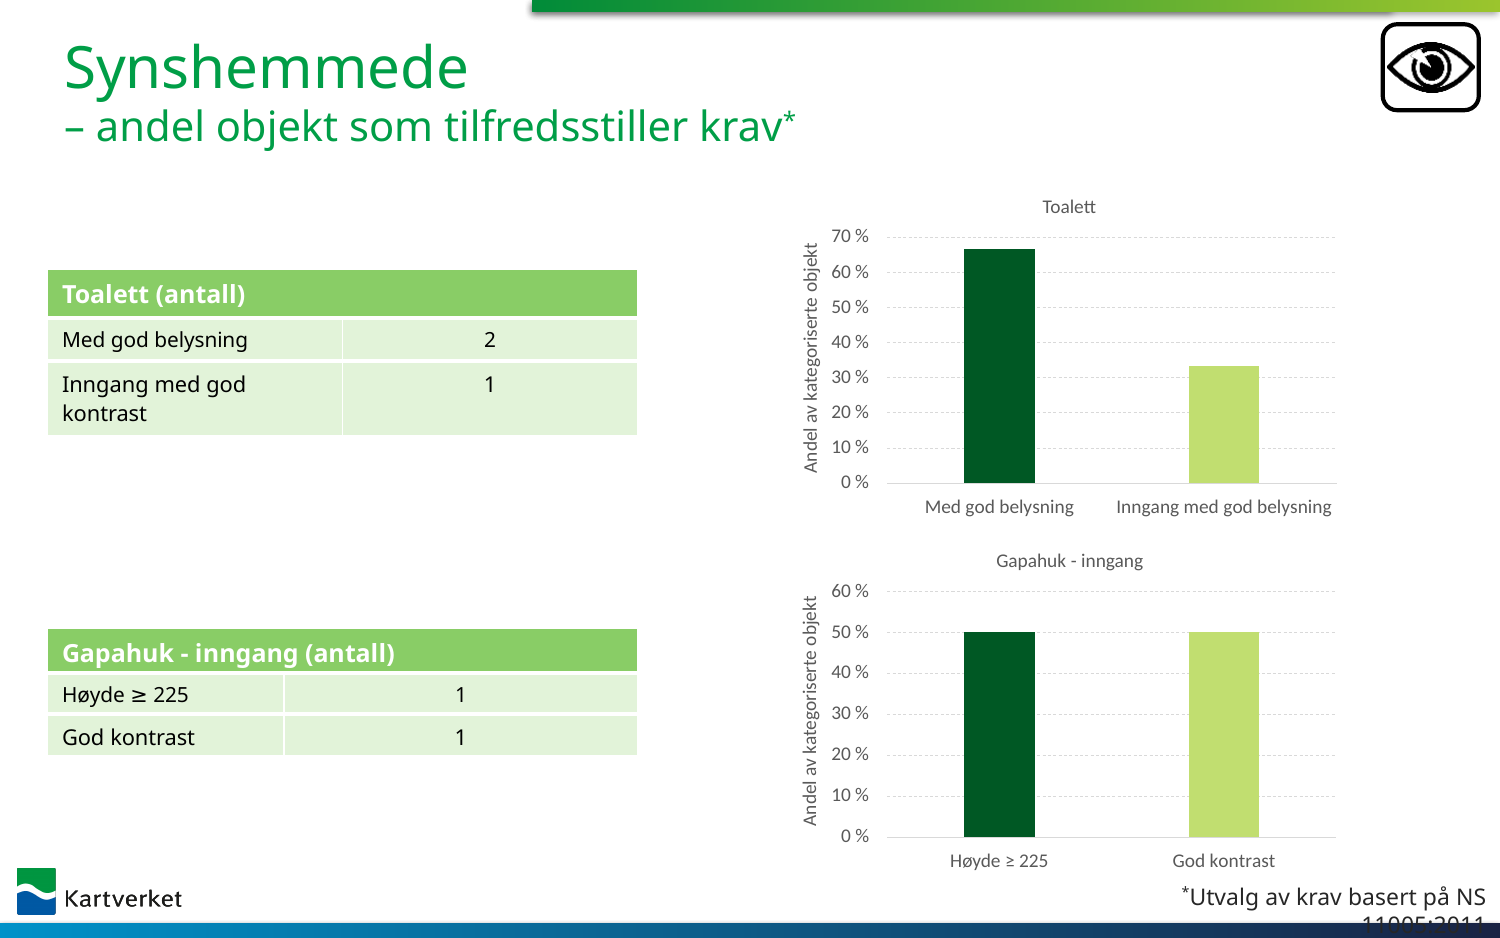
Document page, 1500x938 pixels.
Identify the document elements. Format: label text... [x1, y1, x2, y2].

picture [791, 187, 1348, 526]
table_cell God kontrast [48, 716, 283, 755]
table_cell 1 [285, 716, 637, 755]
picture [791, 541, 1348, 880]
text_box *Utvalg av krav basert på NS 11005:2011 [1068, 873, 1500, 938]
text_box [1382, 24, 1480, 111]
table_cell 1 [285, 675, 637, 712]
text_box Synshemmede – andel objekt som tilfredsstiller krav* [49, 24, 1431, 158]
table_cell Høyde ≥ 225 [48, 675, 283, 712]
table_cell Inngang med god kontrast [48, 363, 342, 435]
table_cell 1 [343, 363, 637, 435]
table_cell Med god belysning [48, 320, 342, 359]
table_cell 2 [343, 320, 637, 359]
table_header Toalett (antall) [48, 270, 637, 316]
table_header Gapahuk - inngang (antall) [48, 629, 637, 671]
